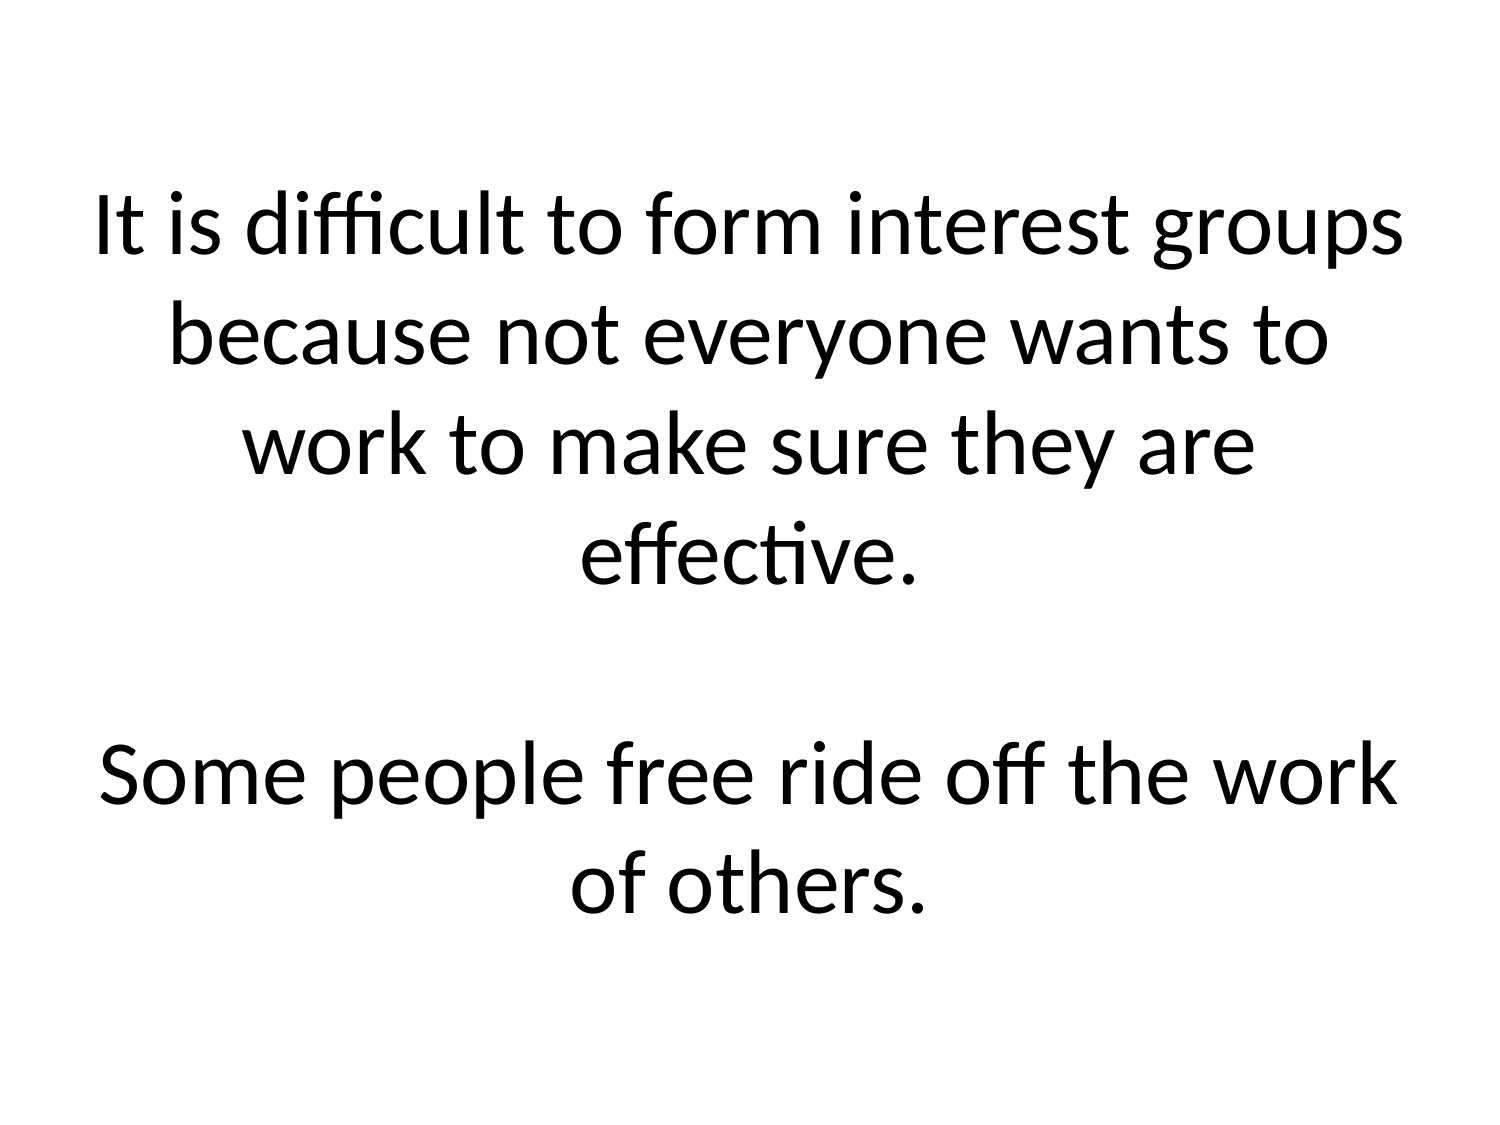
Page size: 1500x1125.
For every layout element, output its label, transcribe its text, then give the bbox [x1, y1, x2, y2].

title It is difficult to form interest groups because not everyone wants to work to make sure they are effective. Some people free ride off the work of others. [74, 44, 1426, 1051]
